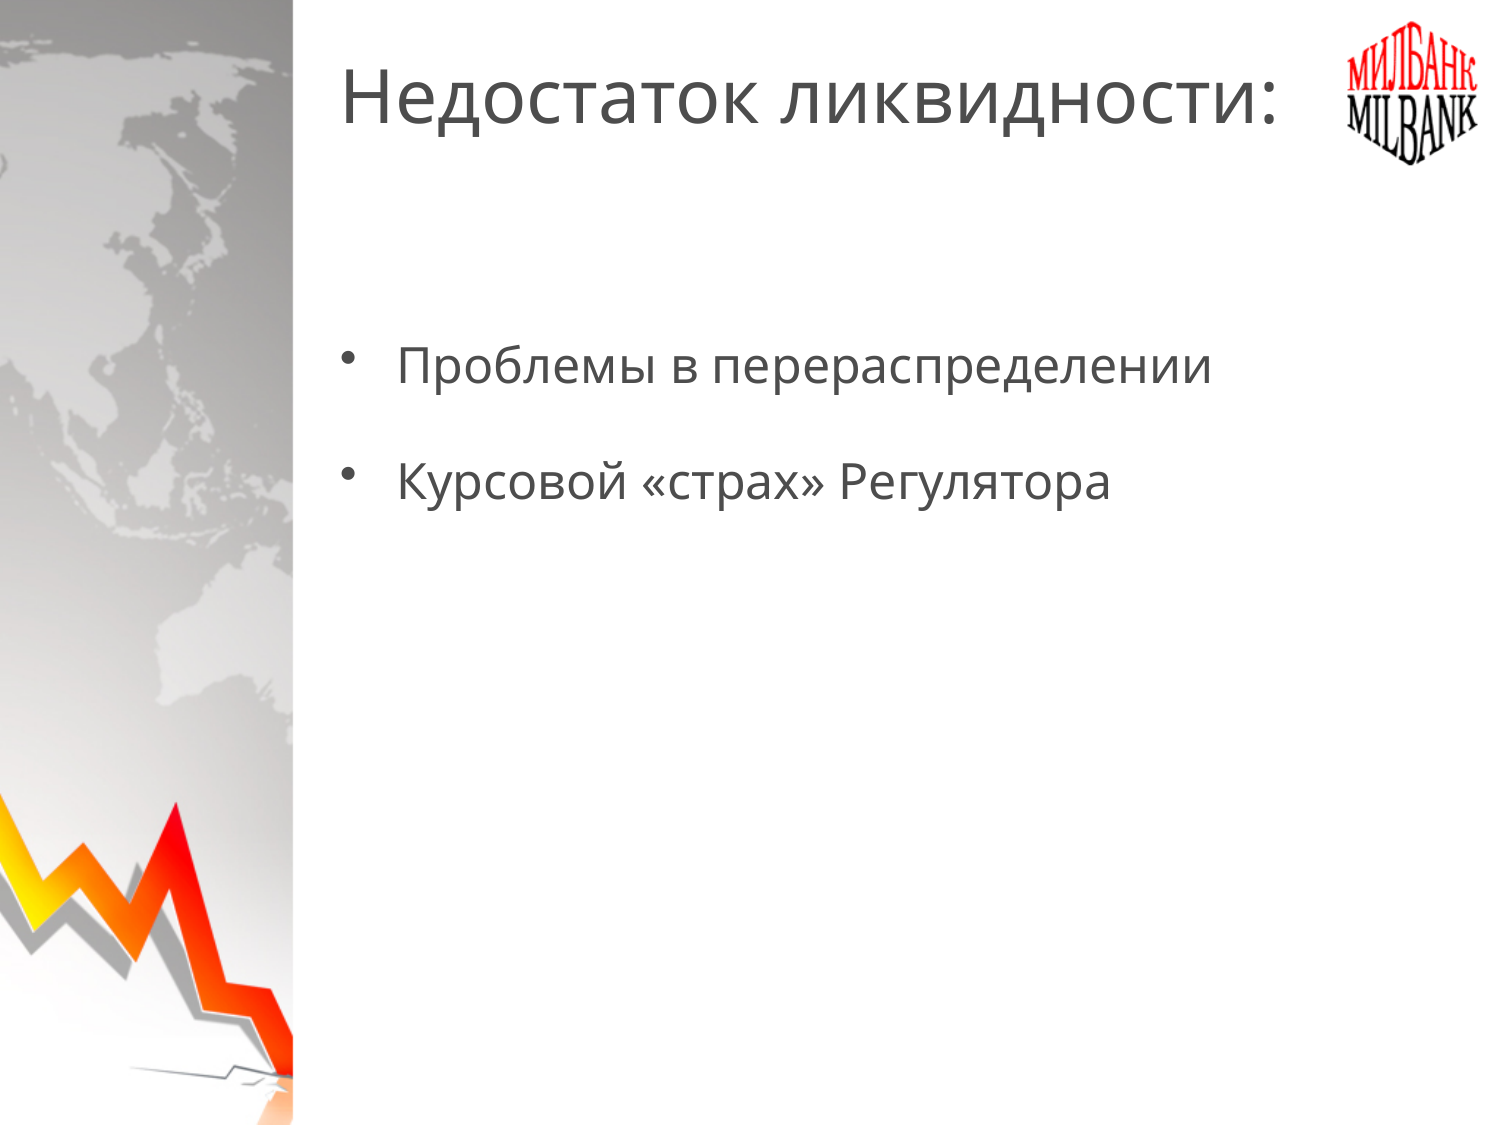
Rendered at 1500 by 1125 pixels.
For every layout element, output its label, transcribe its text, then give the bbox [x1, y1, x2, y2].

title Недостаток ликвидности: [324, 34, 1340, 153]
picture [0, 0, 1500, 1125]
list Проблемы в перераспределении Курсовой «страх» Регулятора [324, 338, 1463, 681]
